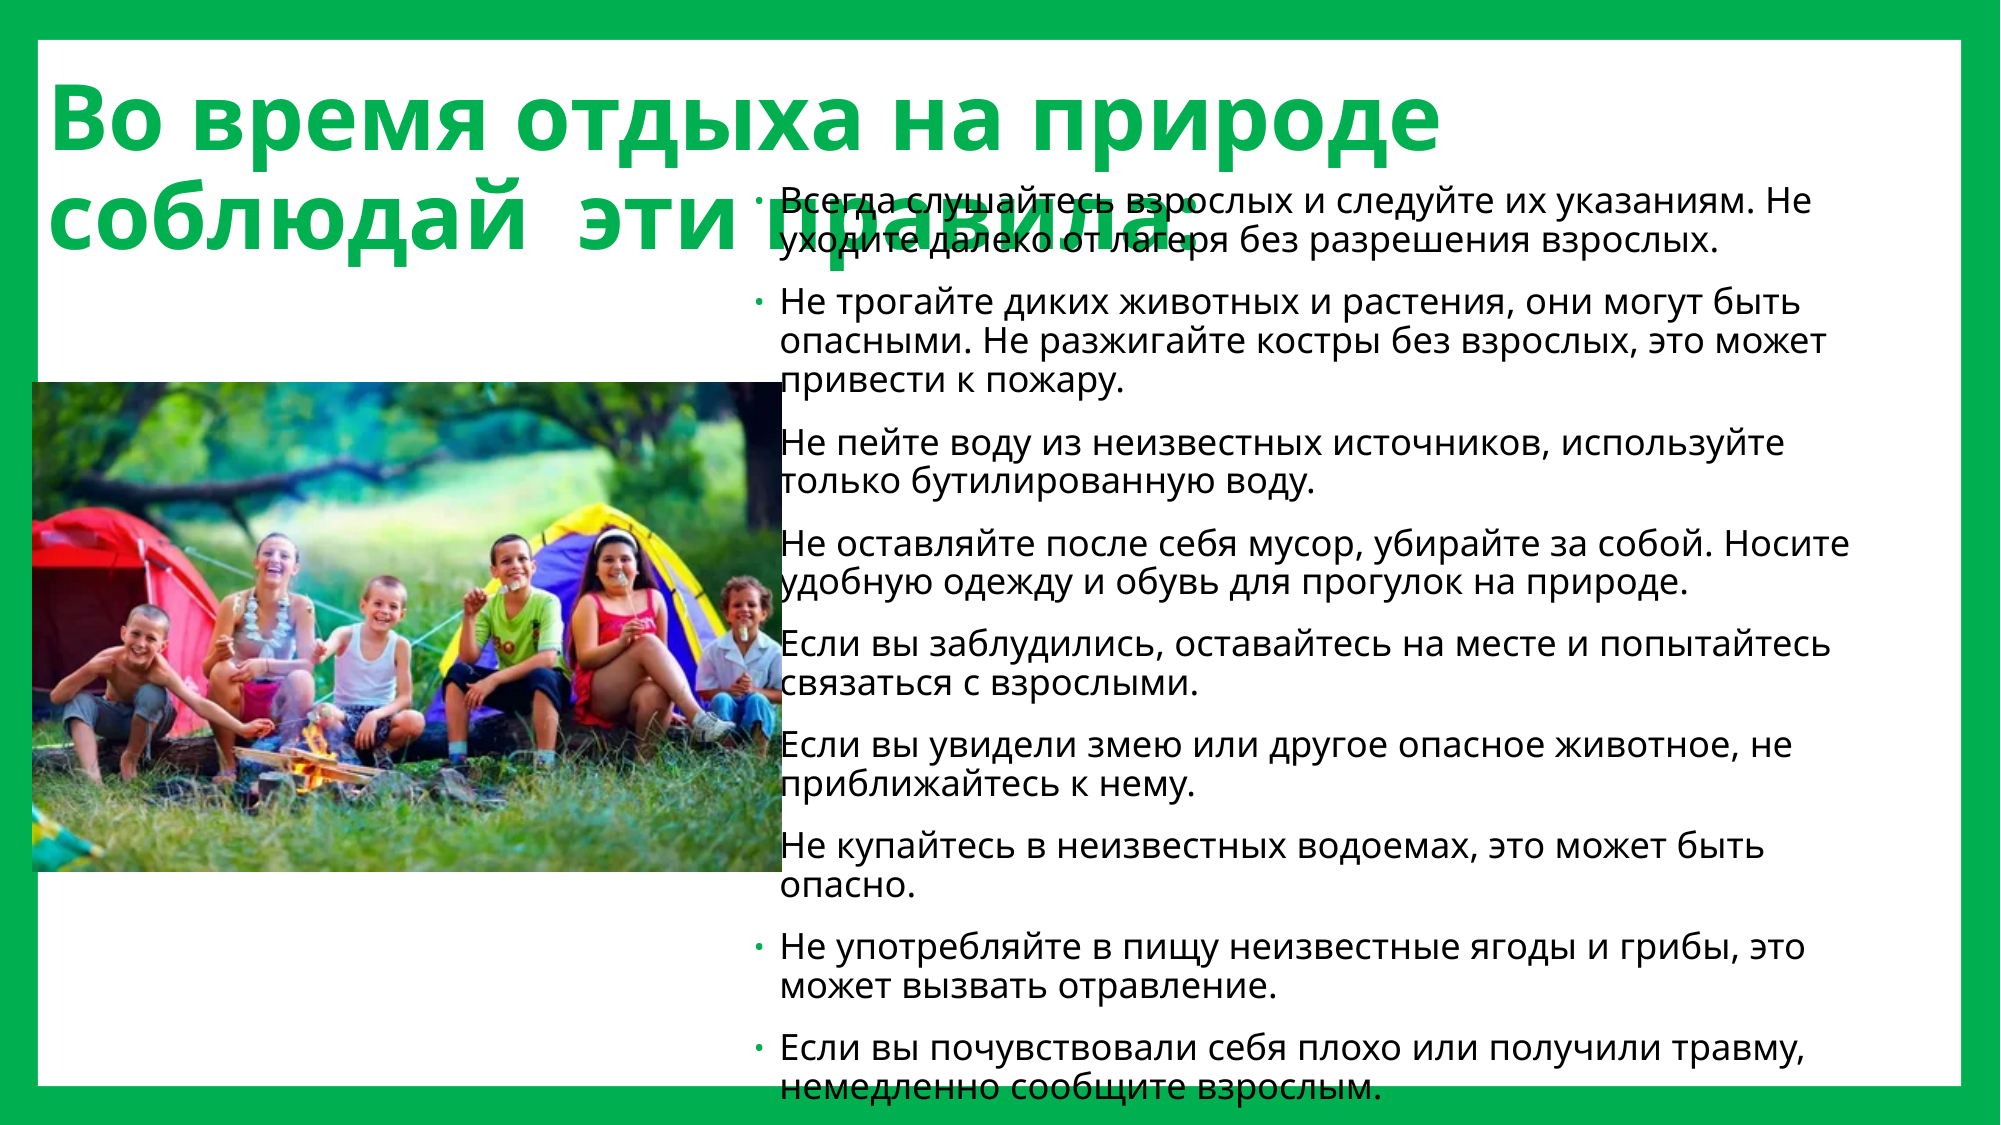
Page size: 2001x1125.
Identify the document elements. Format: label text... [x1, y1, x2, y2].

list Всегда слушайтесь взрослых и следуйте их указаниям. Не уходите далеко от лагеря без разрешения взрослых. Не трогайте диких животных и растения, они могут быть опасными. Не разжигайте костры без взрослых, это может привести к пожару. Не пейте воду из неизвестных источников, используйте только бутилированную воду. Не оставляйте после себя мусор, убирайте за собой. Носите удобную одежду и обувь для прогулок на природе. Если вы заблудились, оставайтесь на месте и попытайтесь связаться с взрослыми. Если вы увидели змею или другое опасное животное, не приближайтесь к нему. Не купайтесь в неизвестных водоемах, это может быть опасно. Не употребляйте в пищу неизвестные ягоды и грибы, это может вызвать отравление. Если вы почувствовали себя плохо или получили травму, немедленно сообщите взрослым. [732, 175, 1911, 1125]
picture [374, 384, 382, 391]
picture [31, 381, 783, 872]
picture [359, 381, 368, 396]
title Во время отдыха на природе соблюдай эти правила: [32, 35, 1963, 305]
